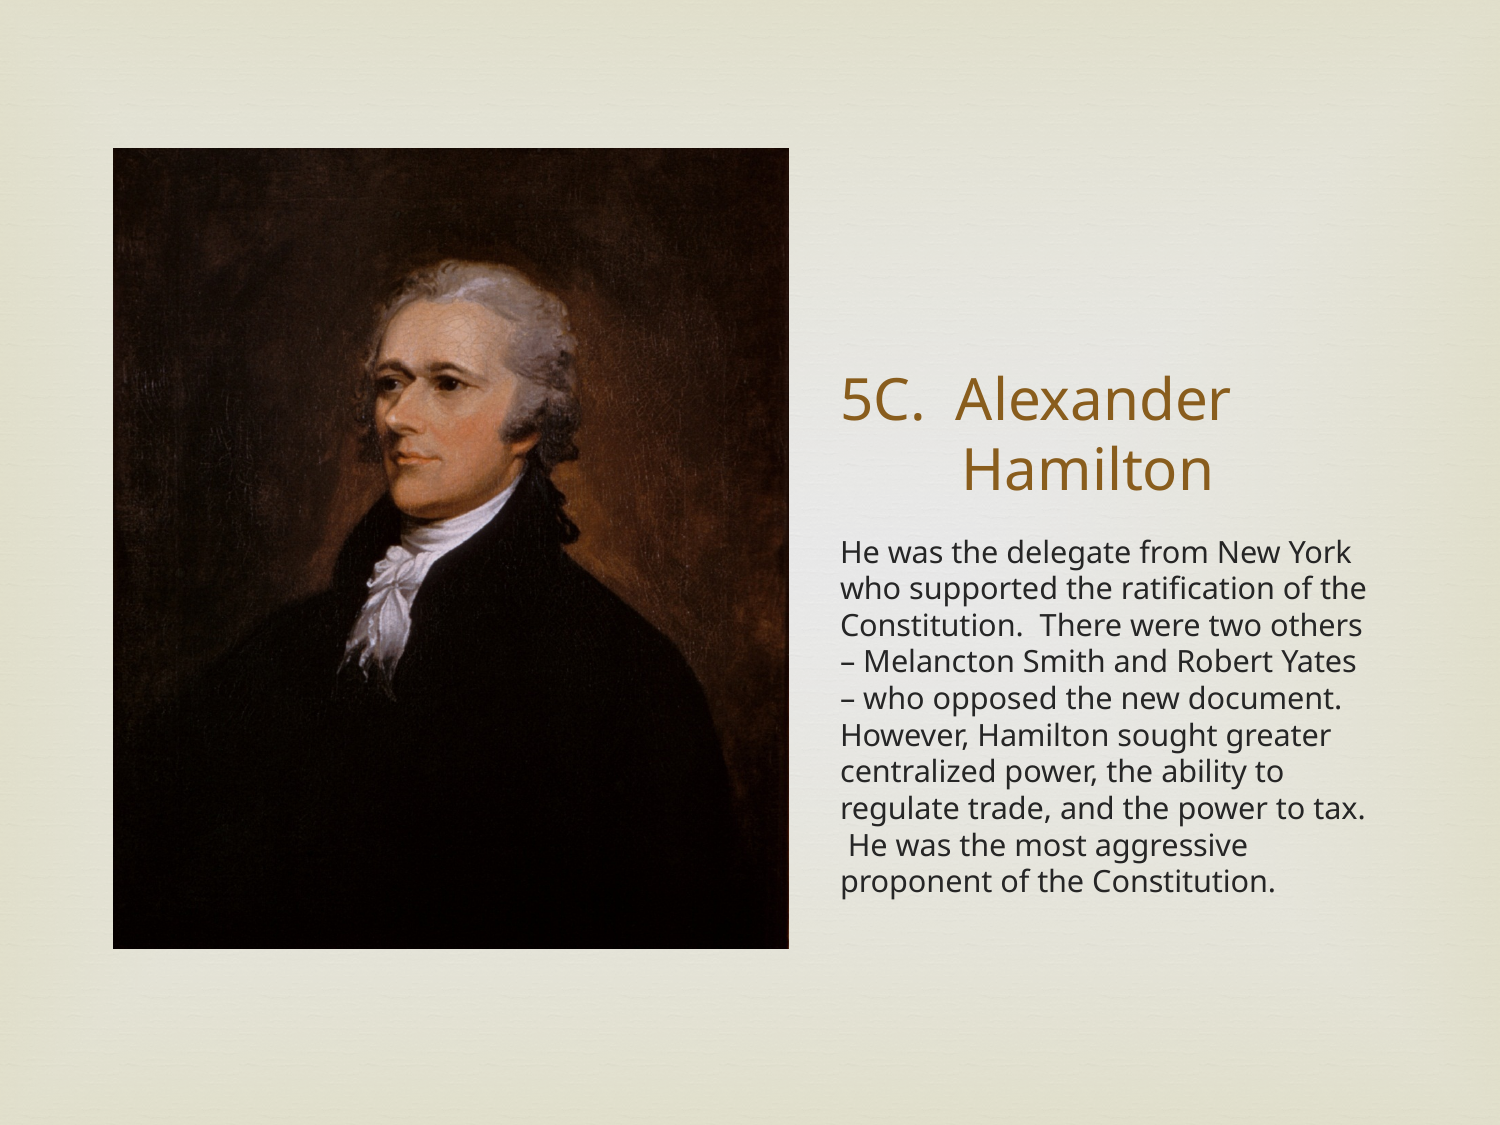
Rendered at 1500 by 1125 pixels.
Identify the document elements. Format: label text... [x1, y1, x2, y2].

list He was the delegate from New York who supported the ratification of the Constitution. There were two others – Melancton Smith and Robert Yates – who opposed the new document. However, Hamilton sought greater centralized power, the ability to regulate trade, and the power to tax. He was the most aggressive proponent of the Constitution. [825, 525, 1385, 938]
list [112, 147, 790, 949]
title 5C. Alexander Hamilton [825, 200, 1387, 510]
